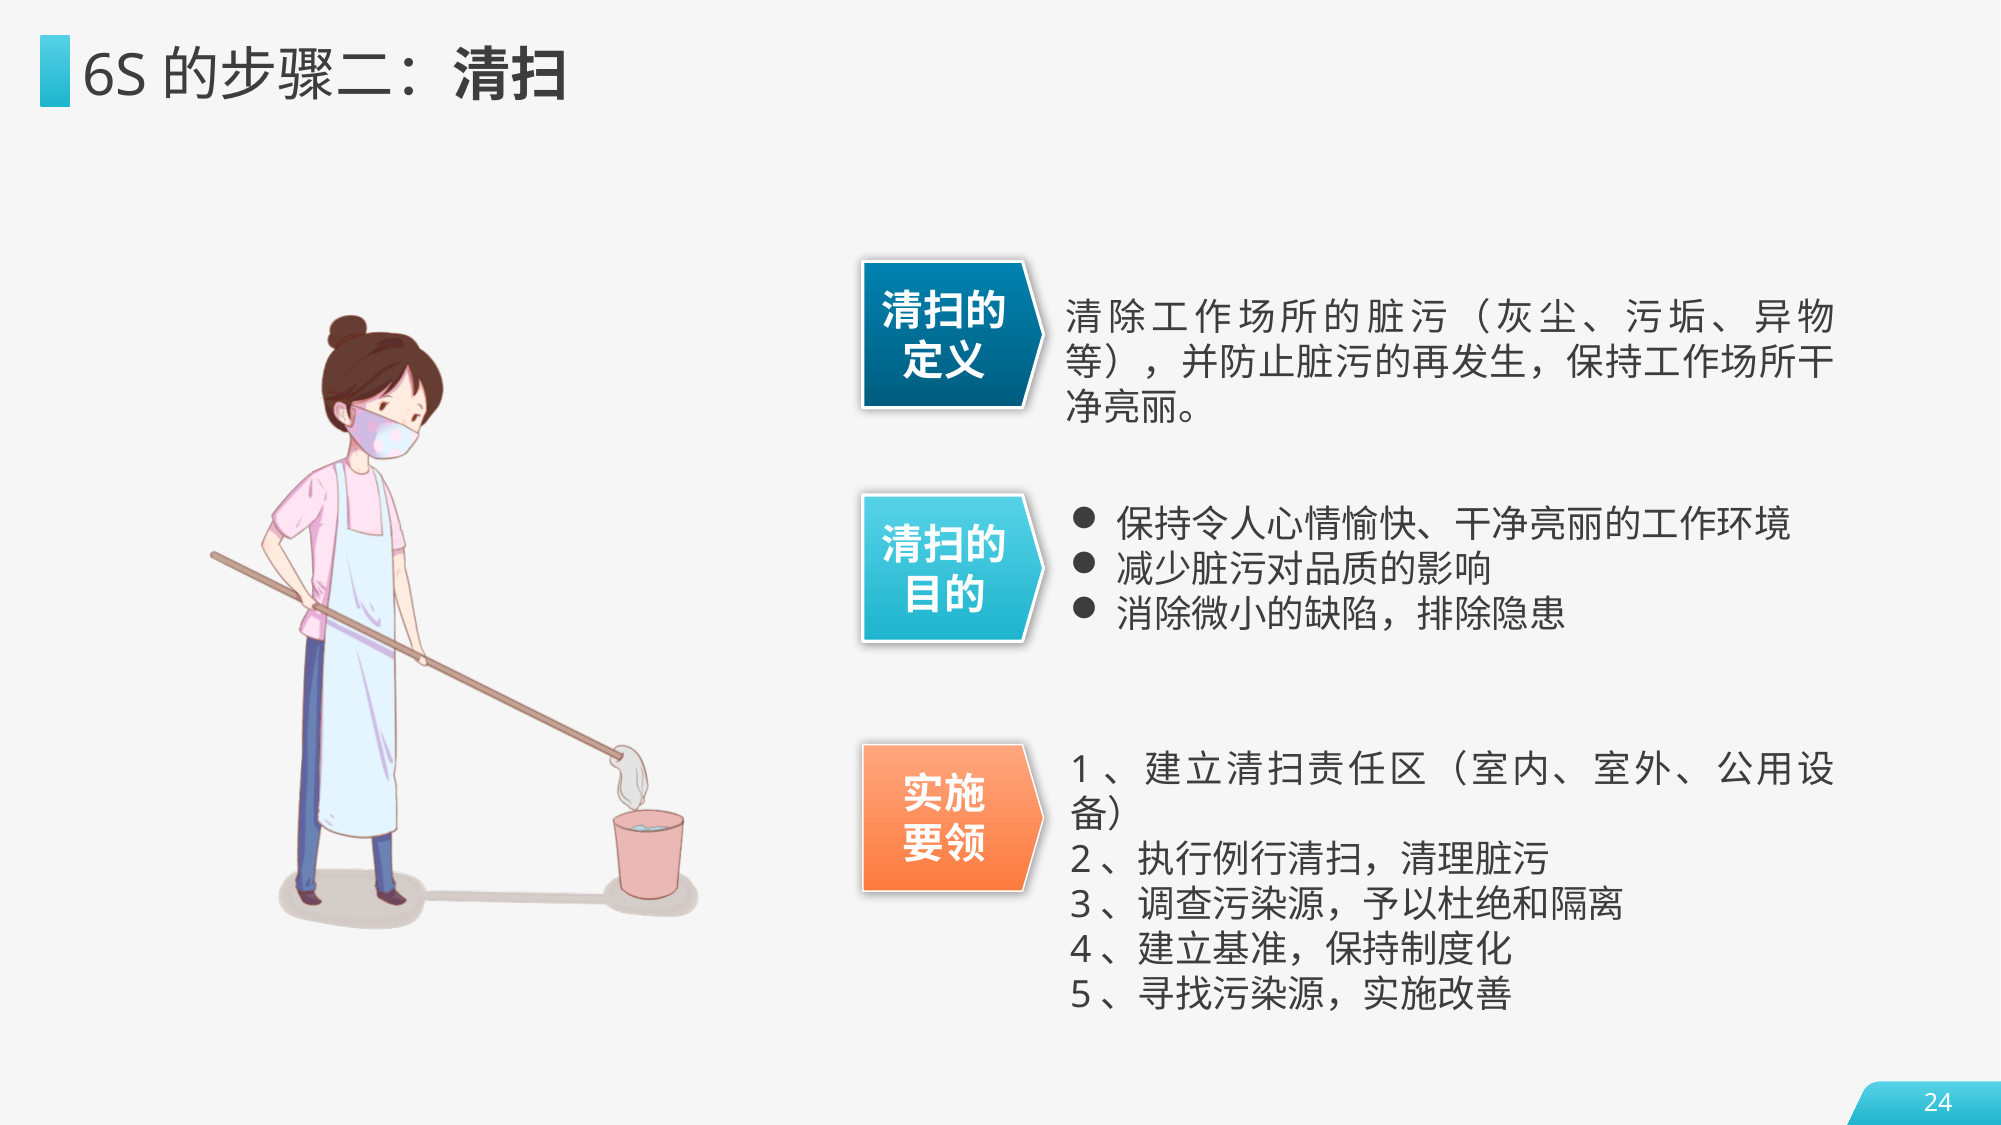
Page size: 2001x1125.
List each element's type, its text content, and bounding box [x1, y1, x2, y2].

text_box 6S的步骤二：清扫 [82, 36, 1120, 107]
text_box 清除工作场所的脏污（灰尘、污垢、异物等），并防止脏污的再发生，保持工作场所干净亮丽。 [1050, 285, 1850, 436]
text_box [862, 744, 1044, 892]
text_box [40, 35, 70, 107]
text_box 保持令人心情愉快、干净亮丽的工作环境 减少脏污对品质的影响 消除微小的缺陷，排除隐患 [1055, 493, 1850, 643]
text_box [855, 261, 1044, 408]
text_box 1、建立清扫责任区（室内、室外、公用设备） 2、执行例行清扫，清理脏污 3、调查污染源，予以杜绝和隔离 4、建立基准，保持制度化 5、寻找污染源，实施改善 [1055, 738, 1850, 1023]
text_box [855, 494, 1044, 642]
picture [66, 285, 769, 989]
